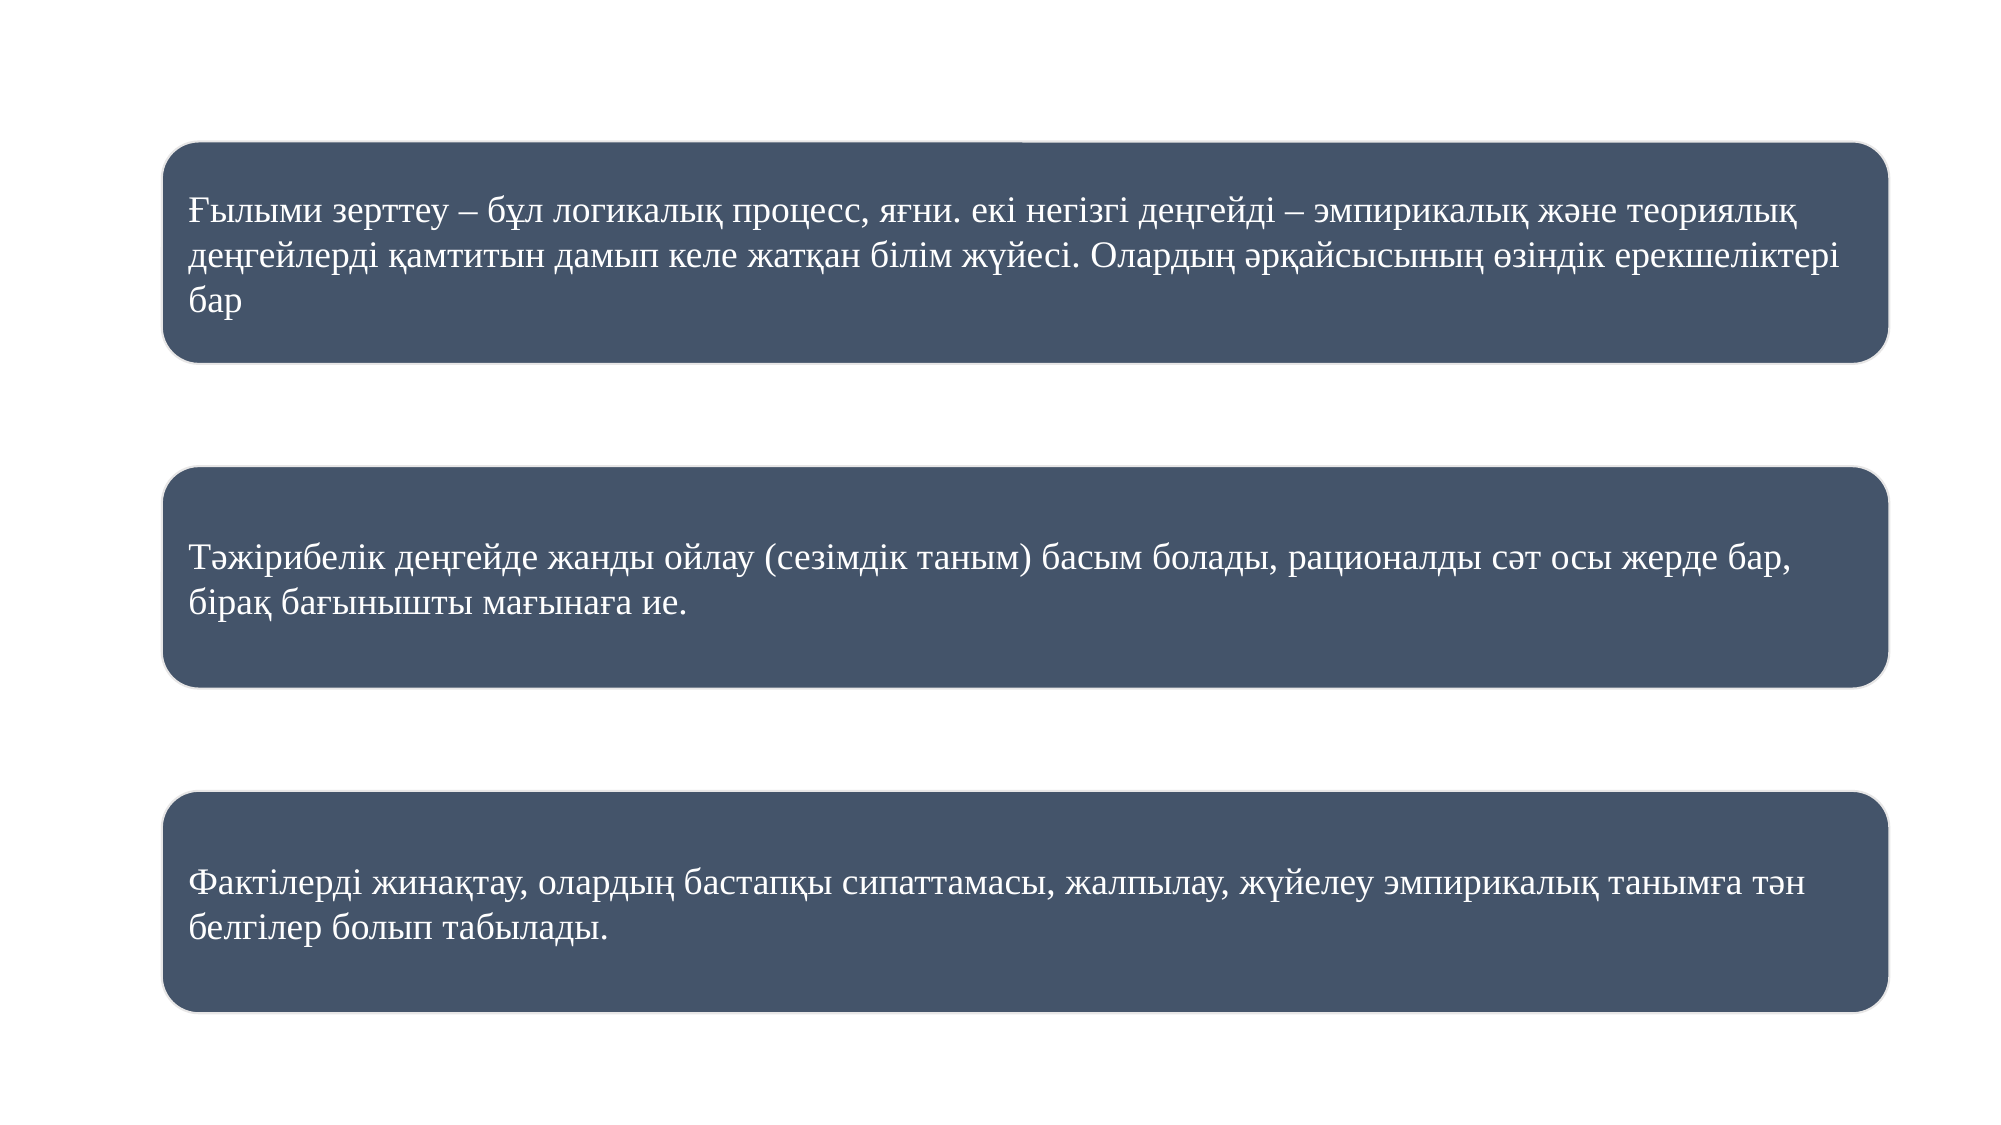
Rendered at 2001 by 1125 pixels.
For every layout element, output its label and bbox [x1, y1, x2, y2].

list [161, 141, 1890, 1014]
